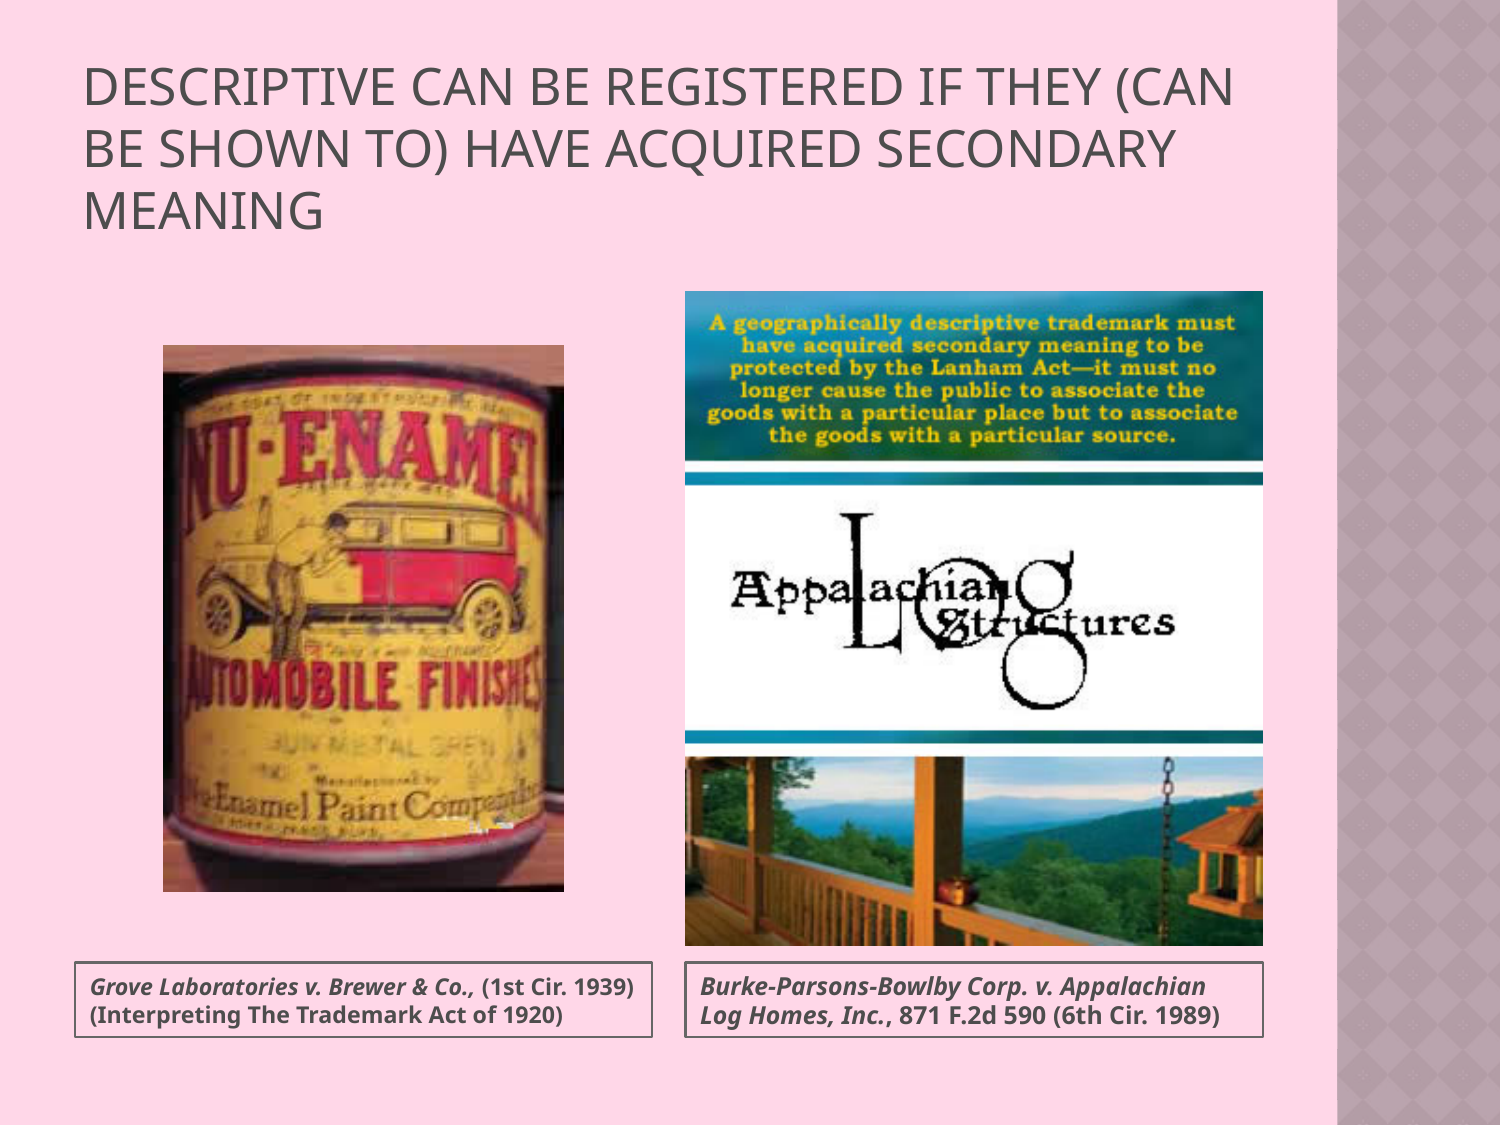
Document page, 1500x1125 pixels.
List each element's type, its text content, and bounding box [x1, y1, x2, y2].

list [684, 290, 1264, 946]
title Descriptive can be registered if they (can be shown to) have acquired Secondary meaning [75, 52, 1263, 240]
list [163, 344, 565, 892]
list Grove Laboratories v. Brewer & Co., (1st Cir. 1939) (Interpreting The Trademark Act of 1920) [74, 961, 653, 1038]
list Burke-Parsons-Bowlby Corp. v. Appalachian Log Homes, Inc., 871 F.2d 590 (6th Cir. 1989) [684, 961, 1264, 1038]
